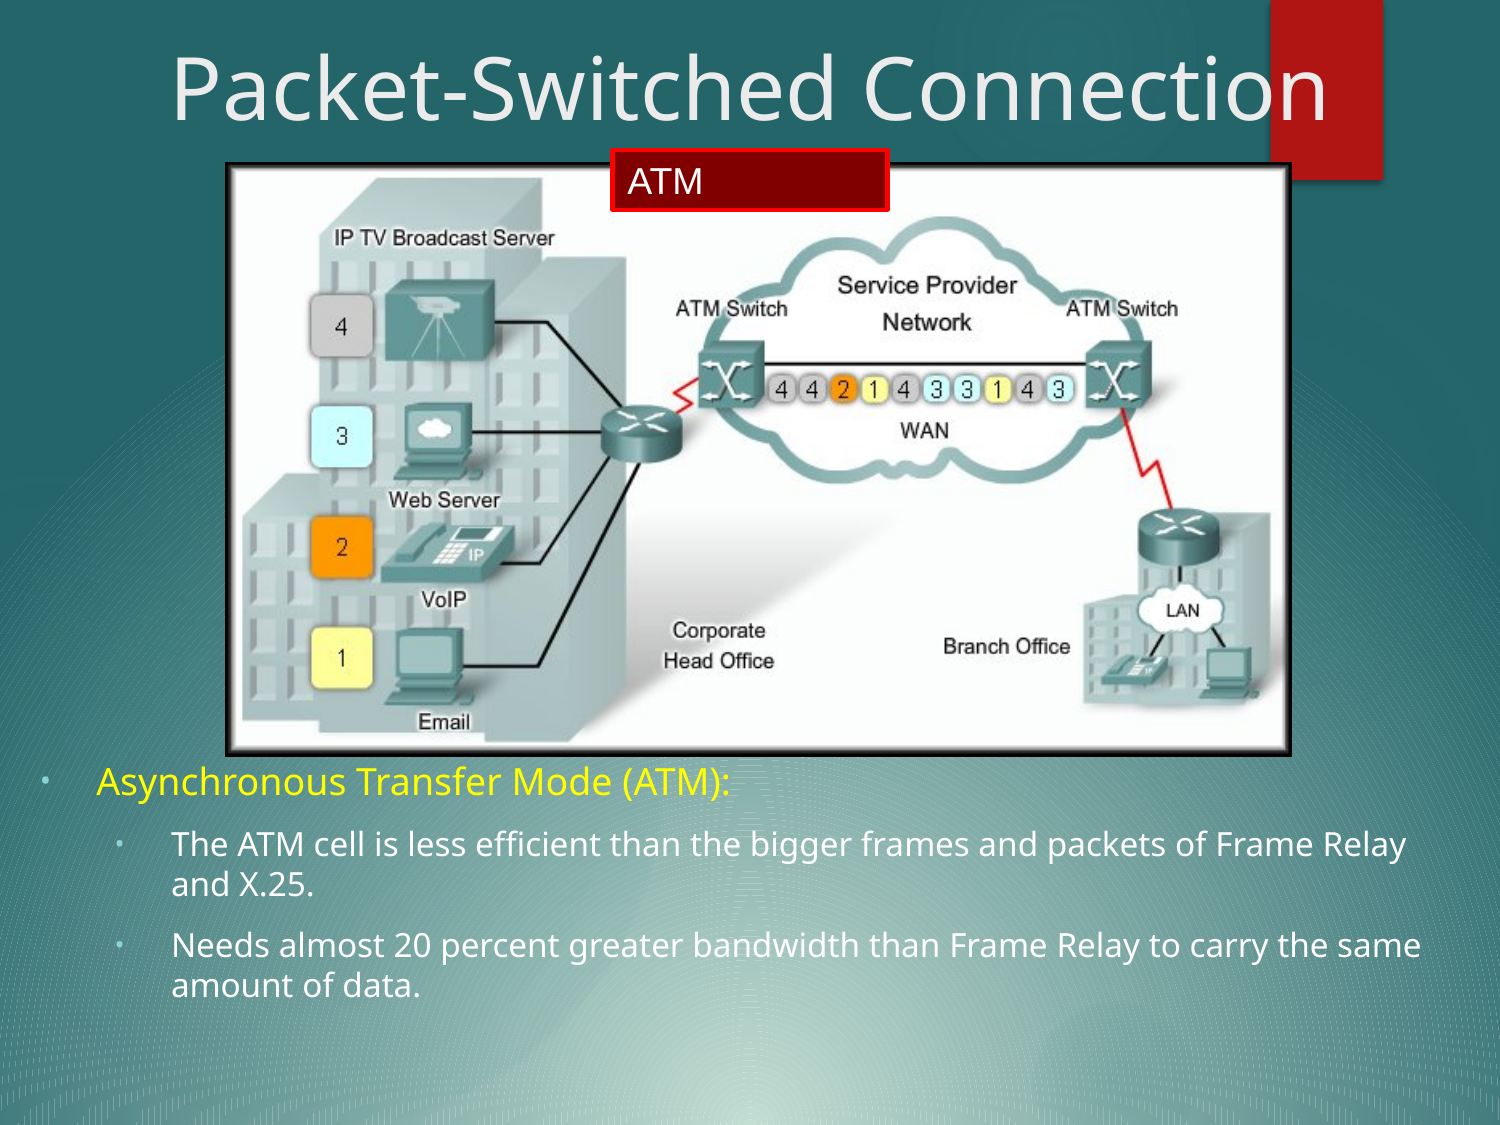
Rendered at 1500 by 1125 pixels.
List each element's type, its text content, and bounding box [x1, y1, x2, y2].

list Asynchronous Transfer Mode (ATM): The ATM cell is less efficient than the bigger frames and packets of Frame Relay and X.25. Needs almost 20 percent greater bandwidth than Frame Relay to carry the same amount of data. [24, 750, 1475, 1063]
title Packet-Switched Connection Options [24, 24, 1475, 138]
text_box ATM [612, 149, 888, 160]
picture [224, 162, 1292, 757]
